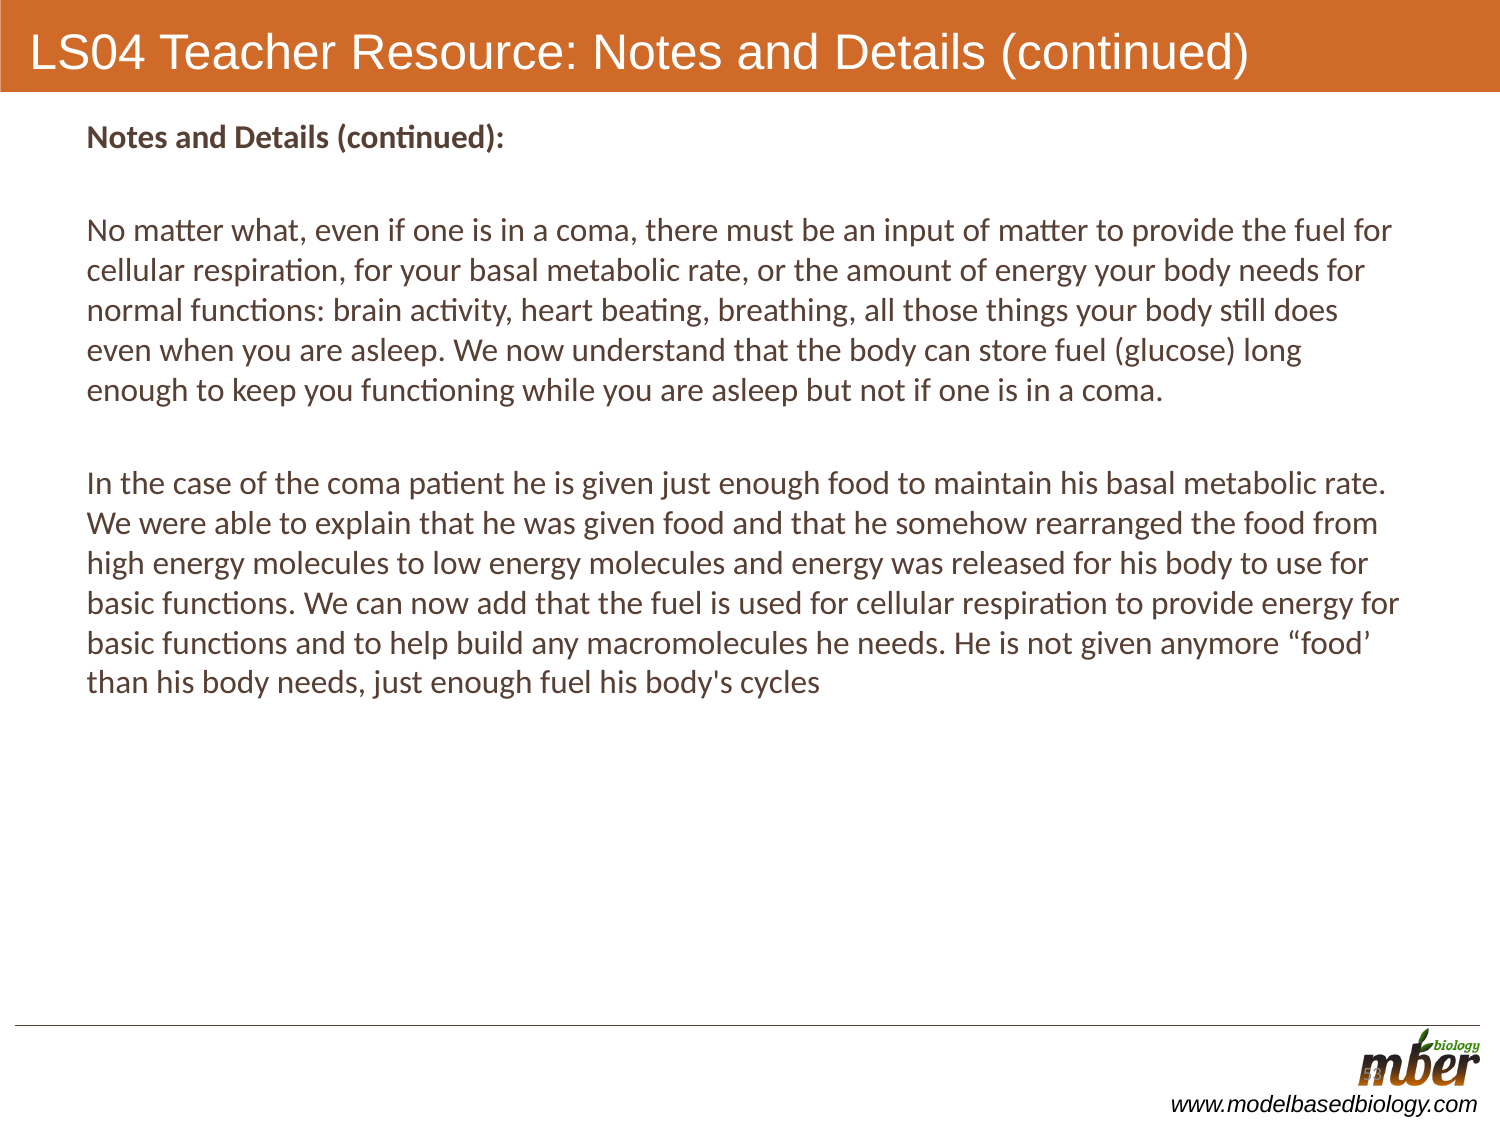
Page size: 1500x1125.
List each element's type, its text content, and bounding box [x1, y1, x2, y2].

title LS04 Teacher Resource: Notes and Details (continued) [14, 11, 1480, 89]
text_box Notes and Details (continued): No matter what, even if one is in a coma, there must be an input of matter to provide the fuel for cellular respiration, for your basal metabolic rate, or the amount of energy your body needs for normal functions: brain activity, heart beating, breathing, all those things your body still does even when you are asleep. We now understand that the body can store fuel (glucose) long enough to keep you functioning while you are asleep but not if one is in a coma. In the case of the coma patient he is given just enough food to maintain his basal metabolic rate. We were able to explain that he was given food and that he somehow rearranged the food from high energy molecules to low energy molecules and energy was released for his body to use for basic functions. We can now add that the fuel is used for cellular respiration to provide energy for basic functions and to help build any macromolecules he needs. He is not given anymore “food’ than his body needs, just enough fuel his body's cycles <more details can be found in the “presenter notes” field under each slide> [71, 107, 1422, 1019]
slide_number 53 [1059, 1042, 1397, 1103]
picture [1358, 1028, 1480, 1086]
